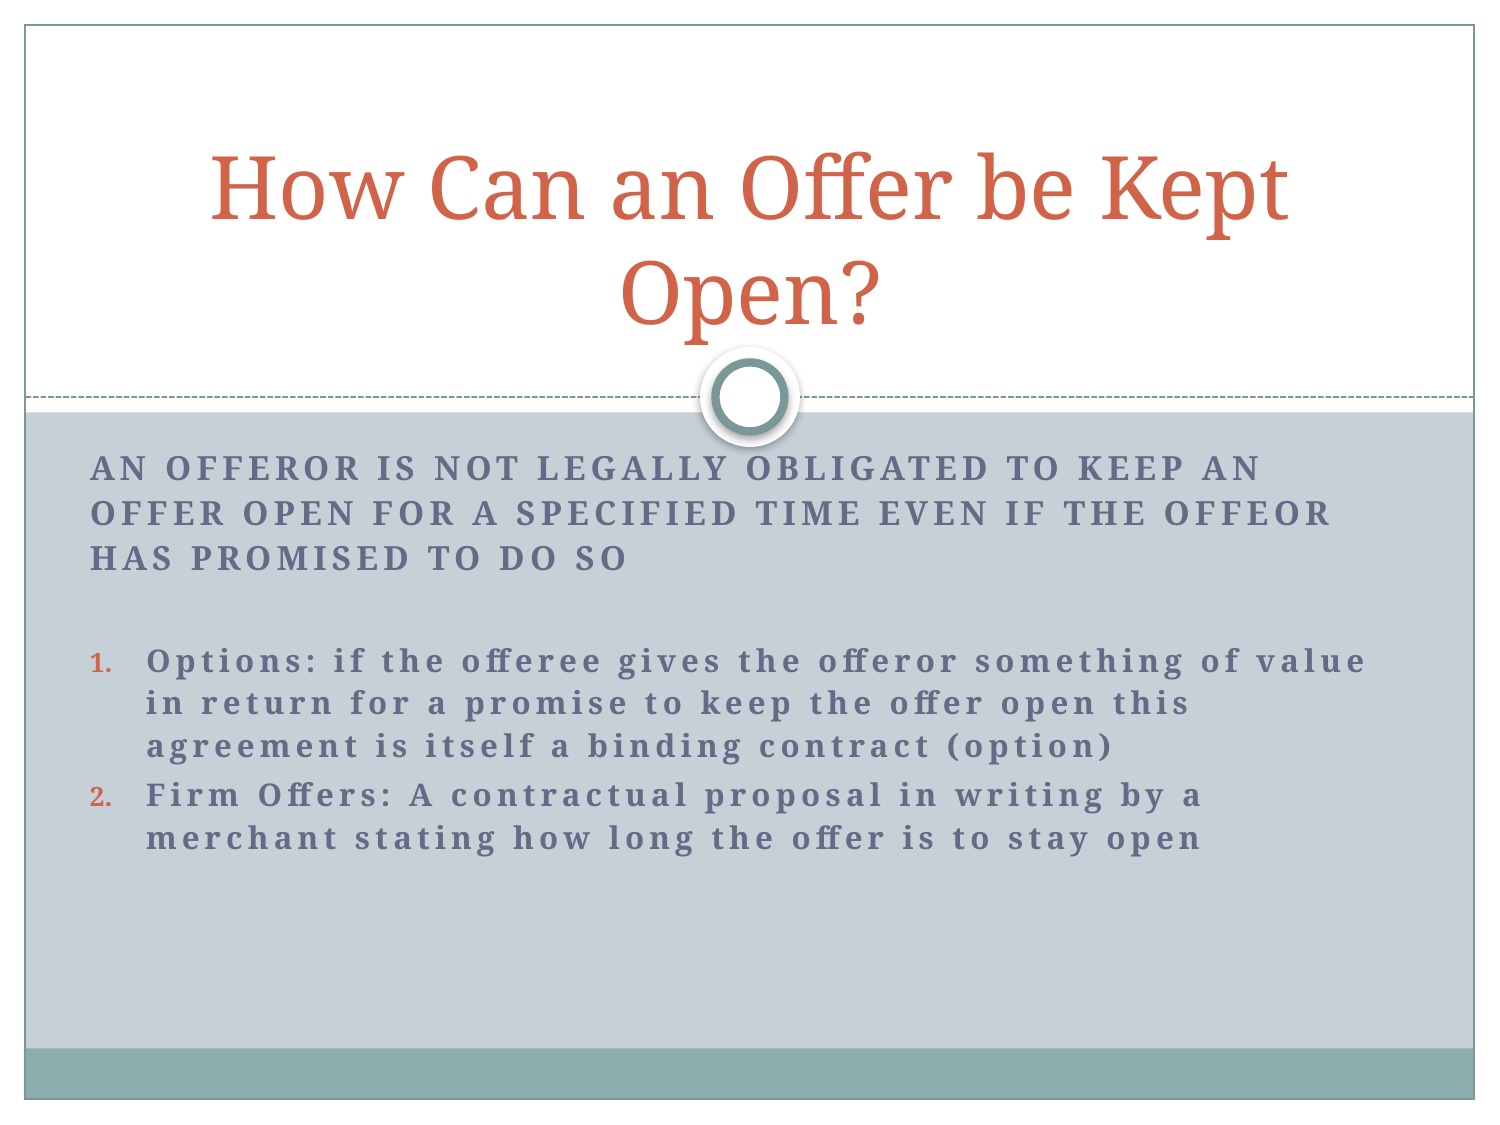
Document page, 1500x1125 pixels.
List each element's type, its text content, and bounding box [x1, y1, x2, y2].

title How Can an Offer be Kept Open? [112, 62, 1388, 350]
subtitle An offeror is not legally obligated to keep an offer open for a specified time even if the offeor has promised to do so Options: if the offeree gives the offeror something of value in return for a promise to keep the offer open this agreement is itself a binding contract (option) Firm Offers: A contractual proposal in writing by a merchant stating how long the offer is to stay open [75, 437, 1425, 988]
